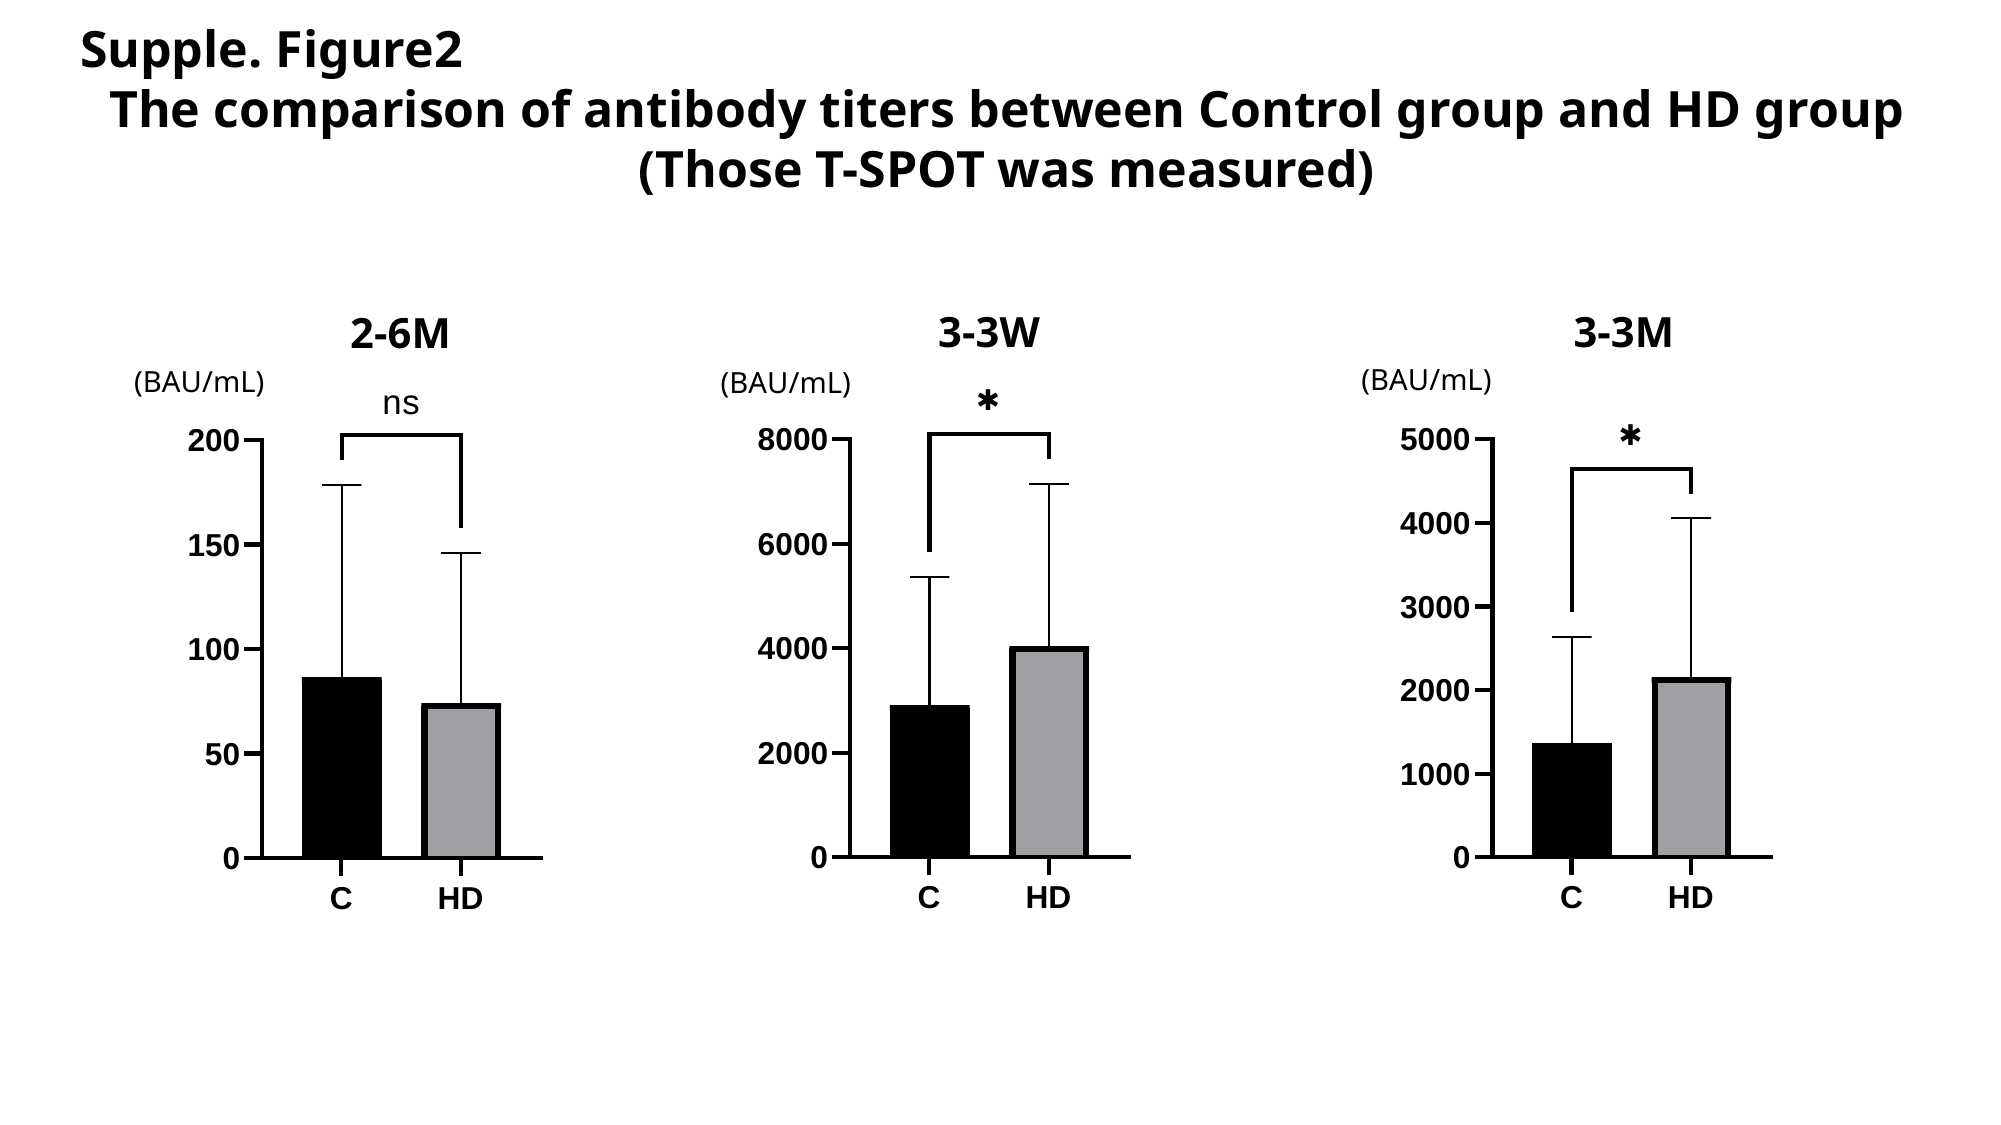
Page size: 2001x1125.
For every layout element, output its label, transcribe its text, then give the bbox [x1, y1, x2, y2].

text_box (BAU/mL) [119, 355, 161, 406]
text_box 3-3M [1558, 297, 1726, 363]
text_box 3-3W [923, 298, 1091, 353]
text_box (BAU/mL) [1346, 354, 1555, 380]
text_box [1270, 380, 1871, 943]
text_box Supple. Figure2 The comparison of antibody titers between Control group and HD group (Those T-SPOT was measured) [65, 9, 1949, 205]
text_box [731, 353, 1229, 942]
text_box (BAU/mL) [705, 356, 731, 407]
text_box 2-6M [335, 299, 503, 354]
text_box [161, 354, 641, 943]
